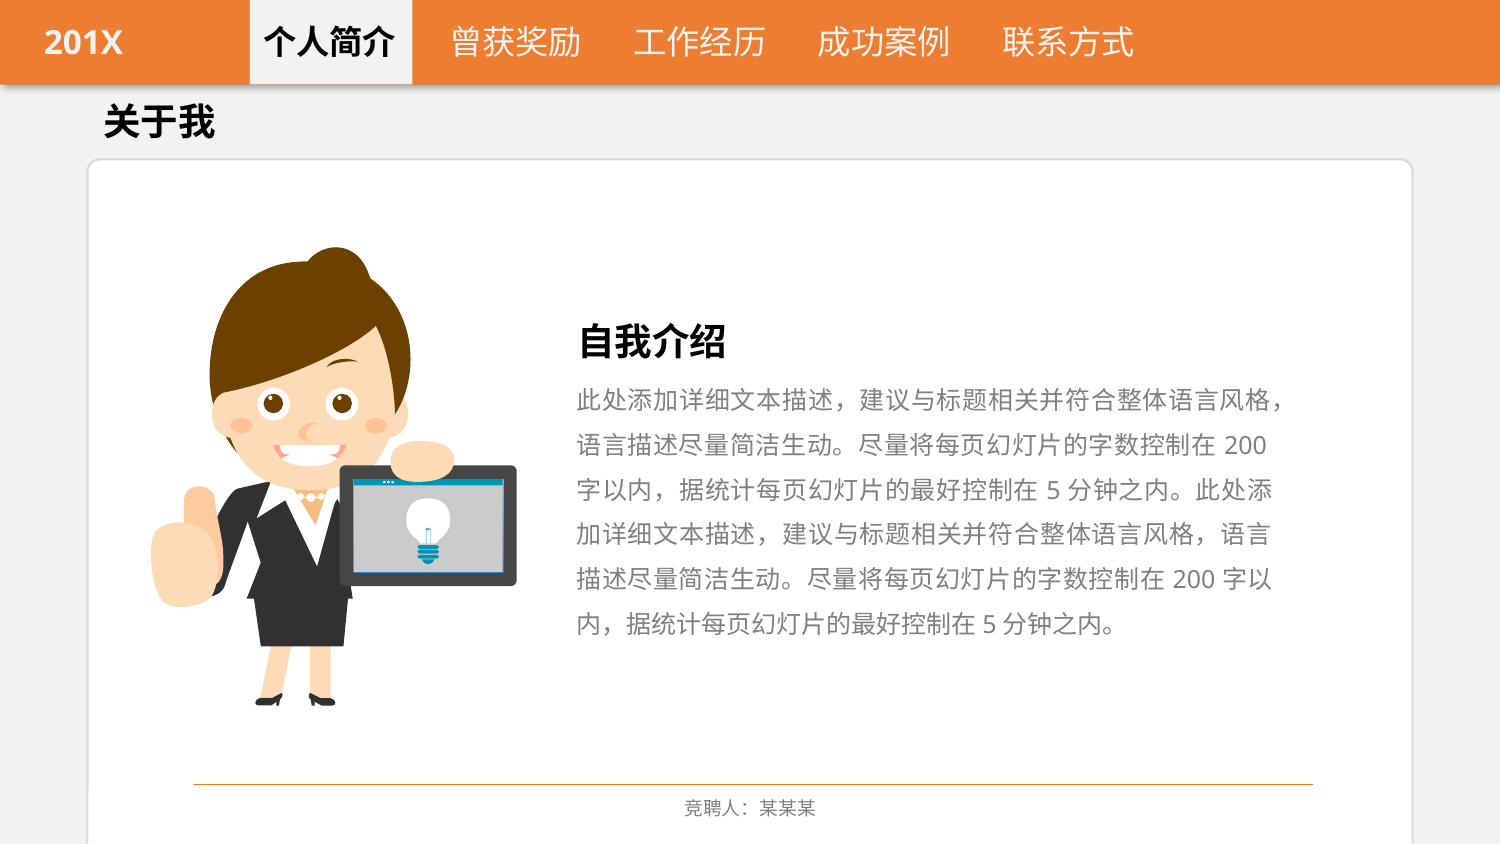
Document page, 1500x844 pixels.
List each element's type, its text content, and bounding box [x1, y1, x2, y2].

text_box 关于我 [88, 90, 231, 151]
text_box 联系方式 [987, 14, 1151, 69]
text_box [248, 0, 414, 86]
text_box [145, 229, 517, 706]
text_box 成功案例 [803, 14, 966, 69]
text_box 此处添加详细文本描述，建议与标题相关并符合整体语言风格，语言描述尽量简洁生动。尽量将每页幻灯片的字数控制在200字以内，据统计每页幻灯片的最好控制在5分钟之内。此处添加详细文本描述，建议与标题相关并符合整体语言风格，语言描述尽量简洁生动。尽量将每页幻灯片的字数控制在200字以内，据统计每页幻灯片的最好控制在5分钟之内。 [561, 362, 1288, 647]
text_box 201X [29, 14, 139, 69]
text_box 自我介绍 [562, 310, 743, 362]
text_box [0, 0, 248, 86]
text_box 竞聘人：某某某 [669, 793, 831, 827]
text_box 个人简介 [248, 14, 412, 69]
text_box 曾获奖励 [434, 14, 598, 69]
text_box [414, 0, 1500, 86]
text_box 工作经历 [618, 14, 782, 69]
